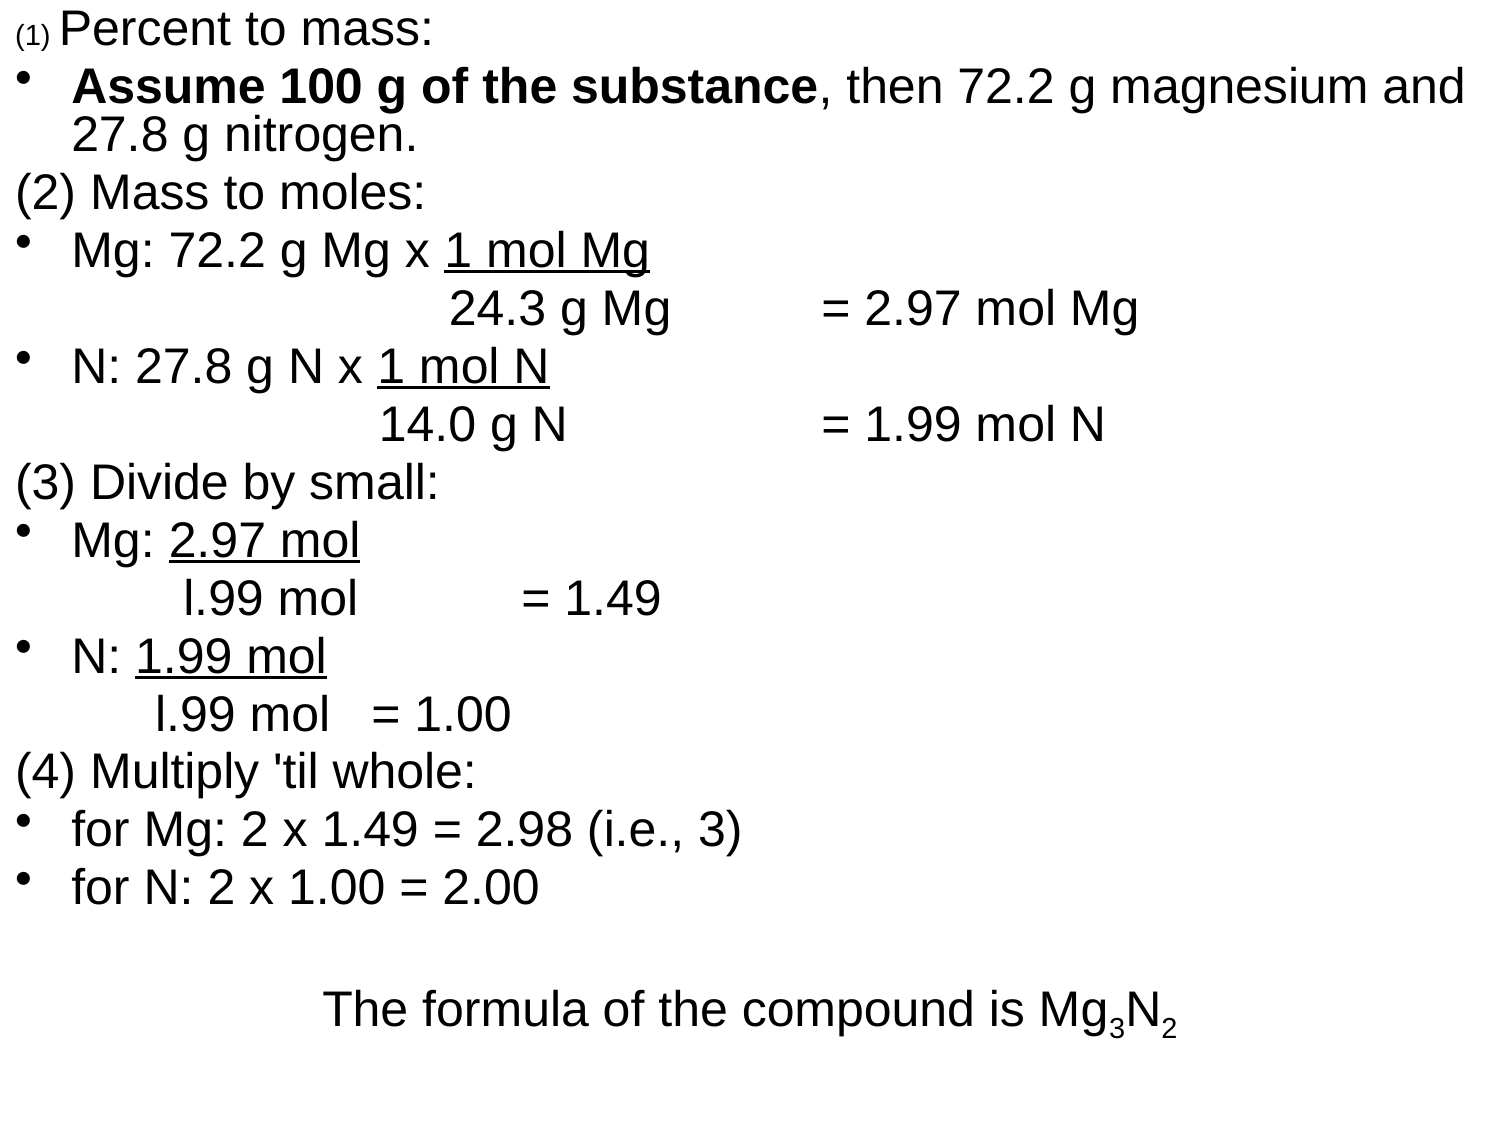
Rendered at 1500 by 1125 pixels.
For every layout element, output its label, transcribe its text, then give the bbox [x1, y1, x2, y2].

list (1) Percent to mass: Assume 100 g of the substance, then 72.2 g magnesium and 27.8 g nitrogen. (2) Mass to moles: Mg: 72.2 g Mg x 1 mol Mg 24.3 g Mg = 2.97 mol Mg N: 27.8 g N x 1 mol N 14.0 g N = 1.99 mol N (3) Divide by small: Mg: 2.97 mol l.99 mol = 1.49 N: 1.99 mol l.99 mol = 1.00 (4) Multiply 'til whole: for Mg: 2 x 1.49 = 2.98 (i.e., 3) for N: 2 x 1.00 = 2.00 The formula of the compound is Mg3N2 [0, 0, 1500, 1125]
